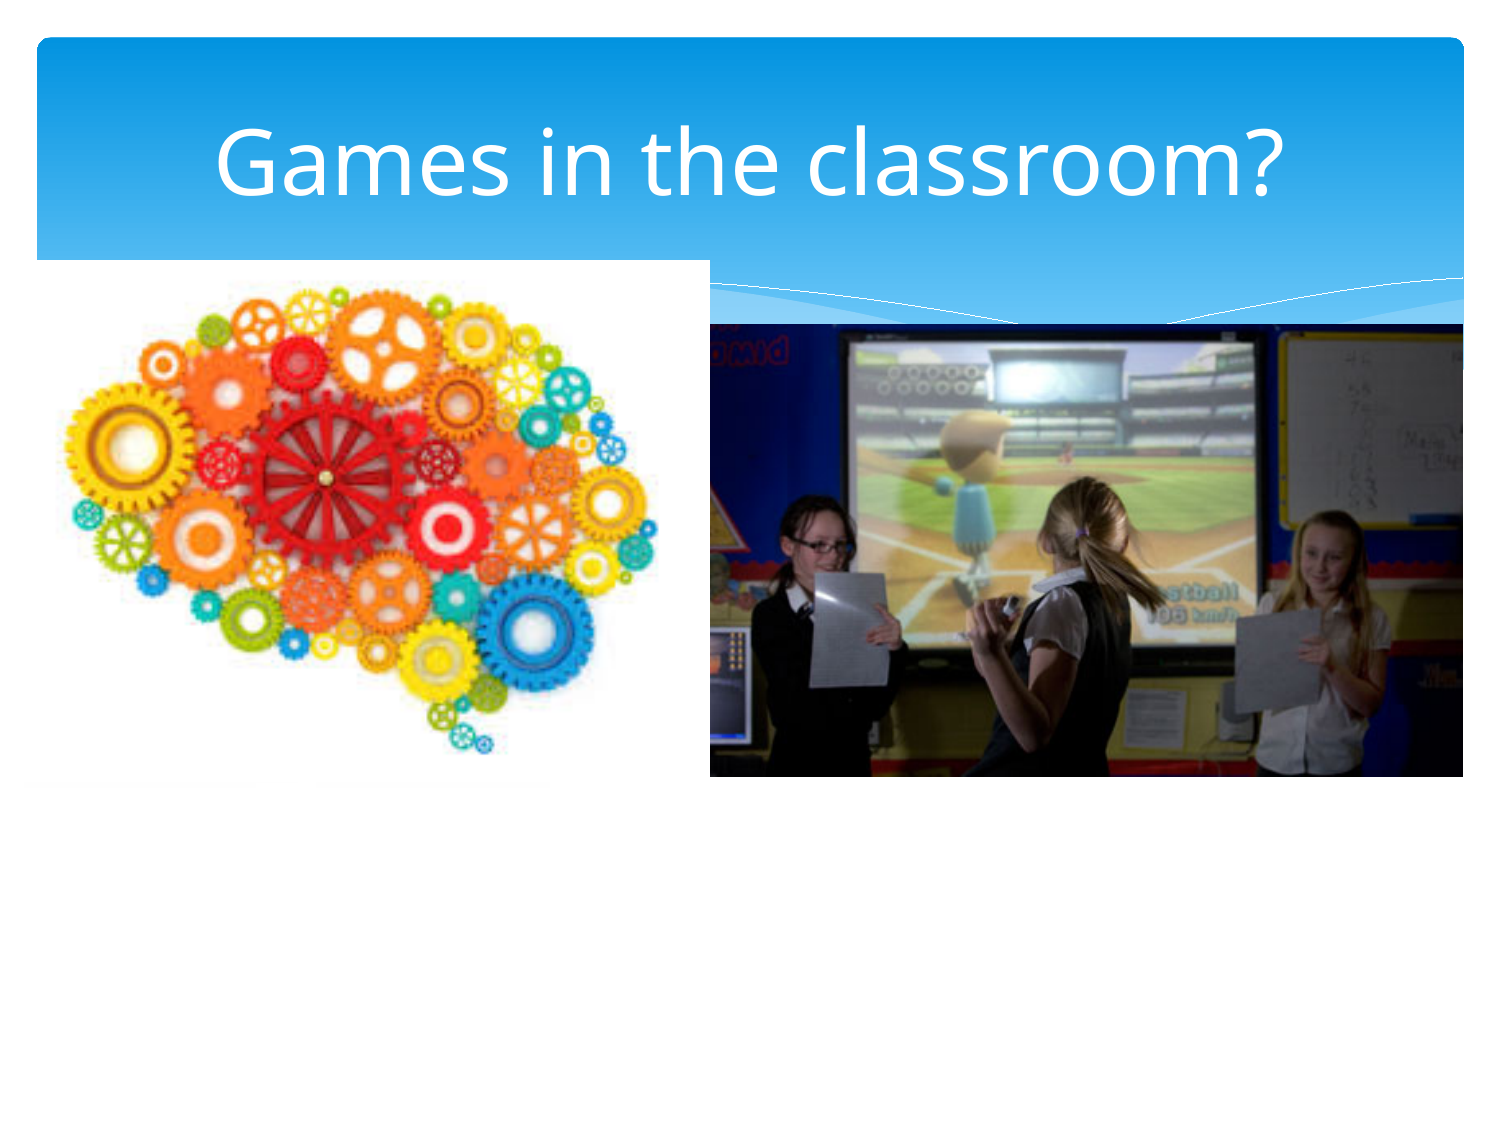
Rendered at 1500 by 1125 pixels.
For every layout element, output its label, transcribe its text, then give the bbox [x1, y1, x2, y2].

picture [13, 259, 1463, 788]
title Games in the classroom? [75, 55, 1425, 261]
